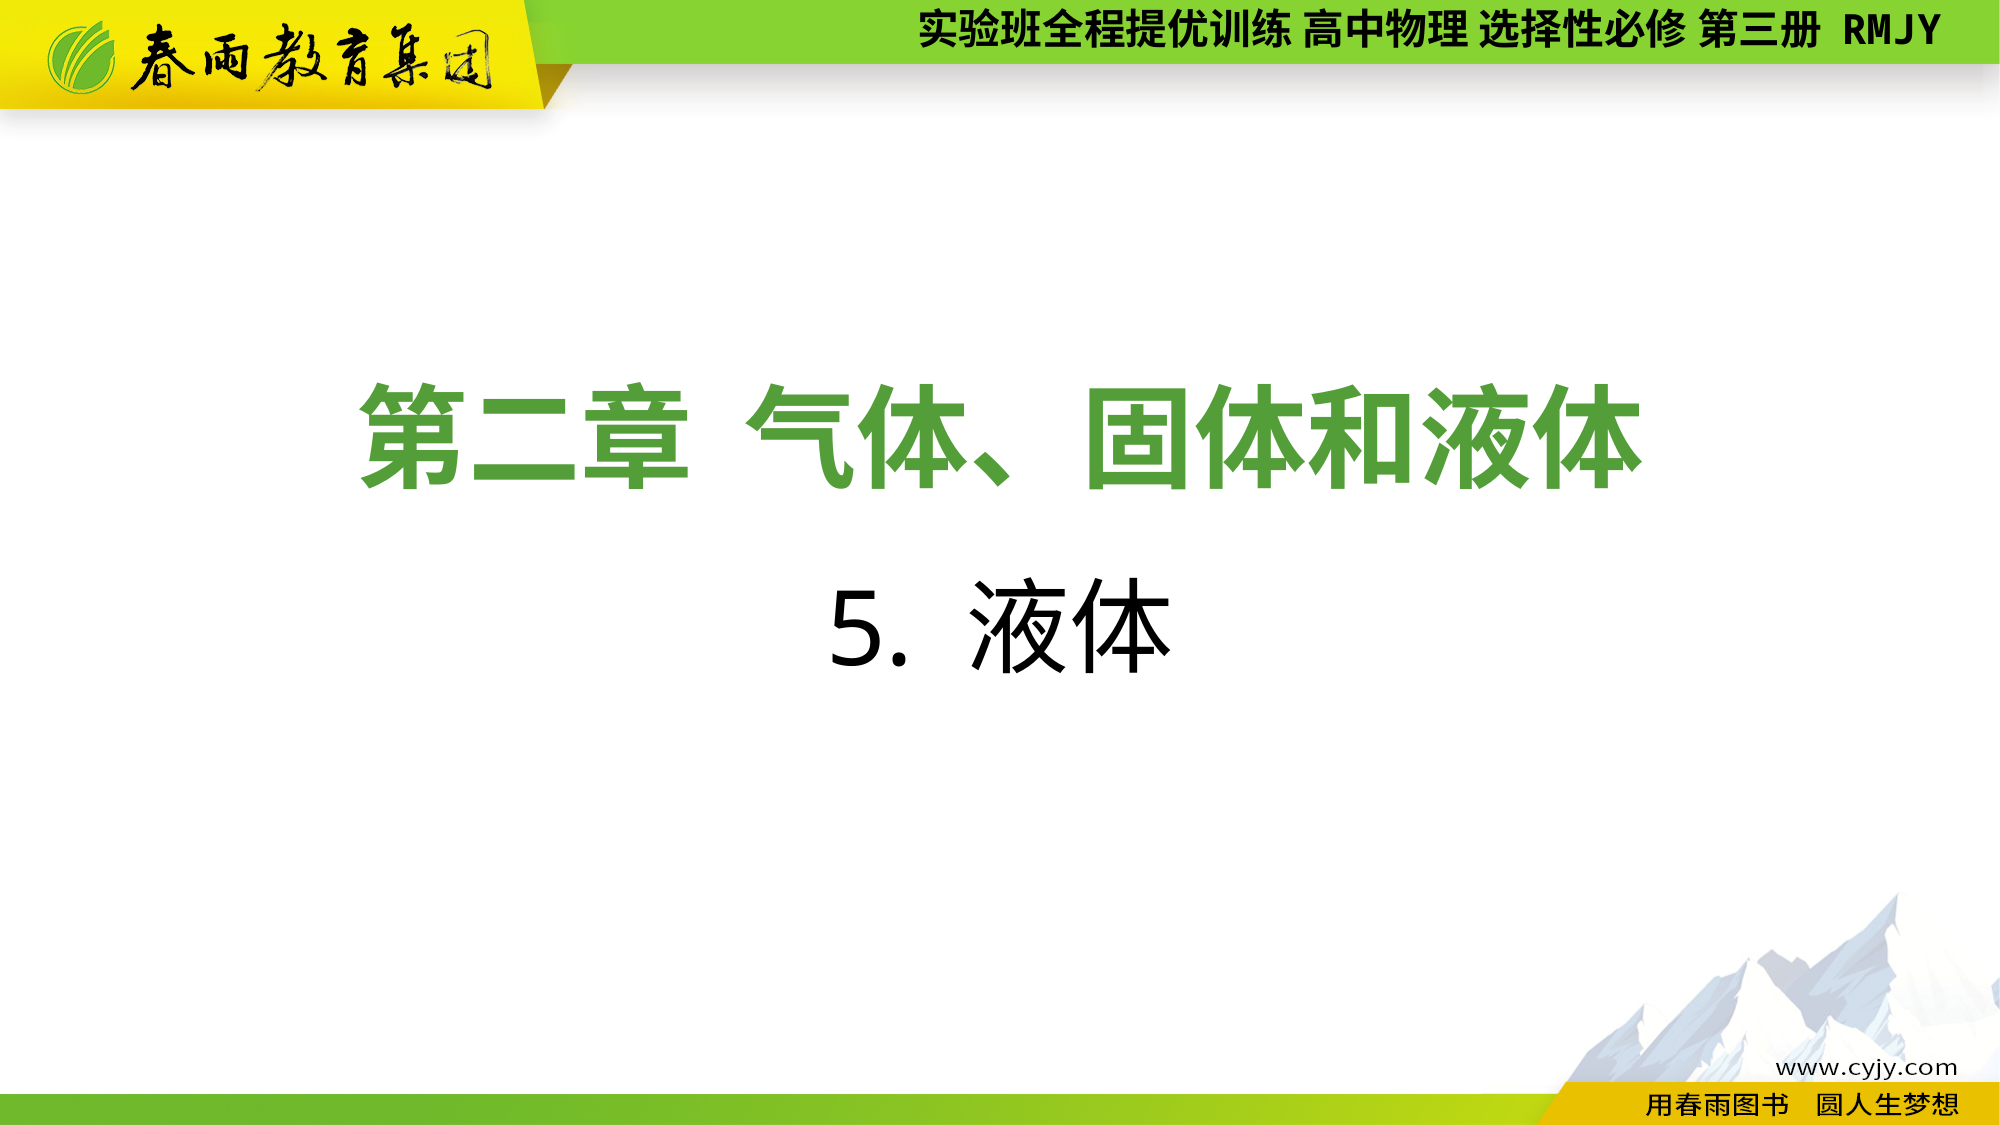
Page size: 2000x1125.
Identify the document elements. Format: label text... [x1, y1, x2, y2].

picture [0, 0, 2000, 1125]
text_box 第二章 气体、固体和液体 [54, 291, 1946, 491]
text_box 5. 液体 [54, 491, 1946, 694]
